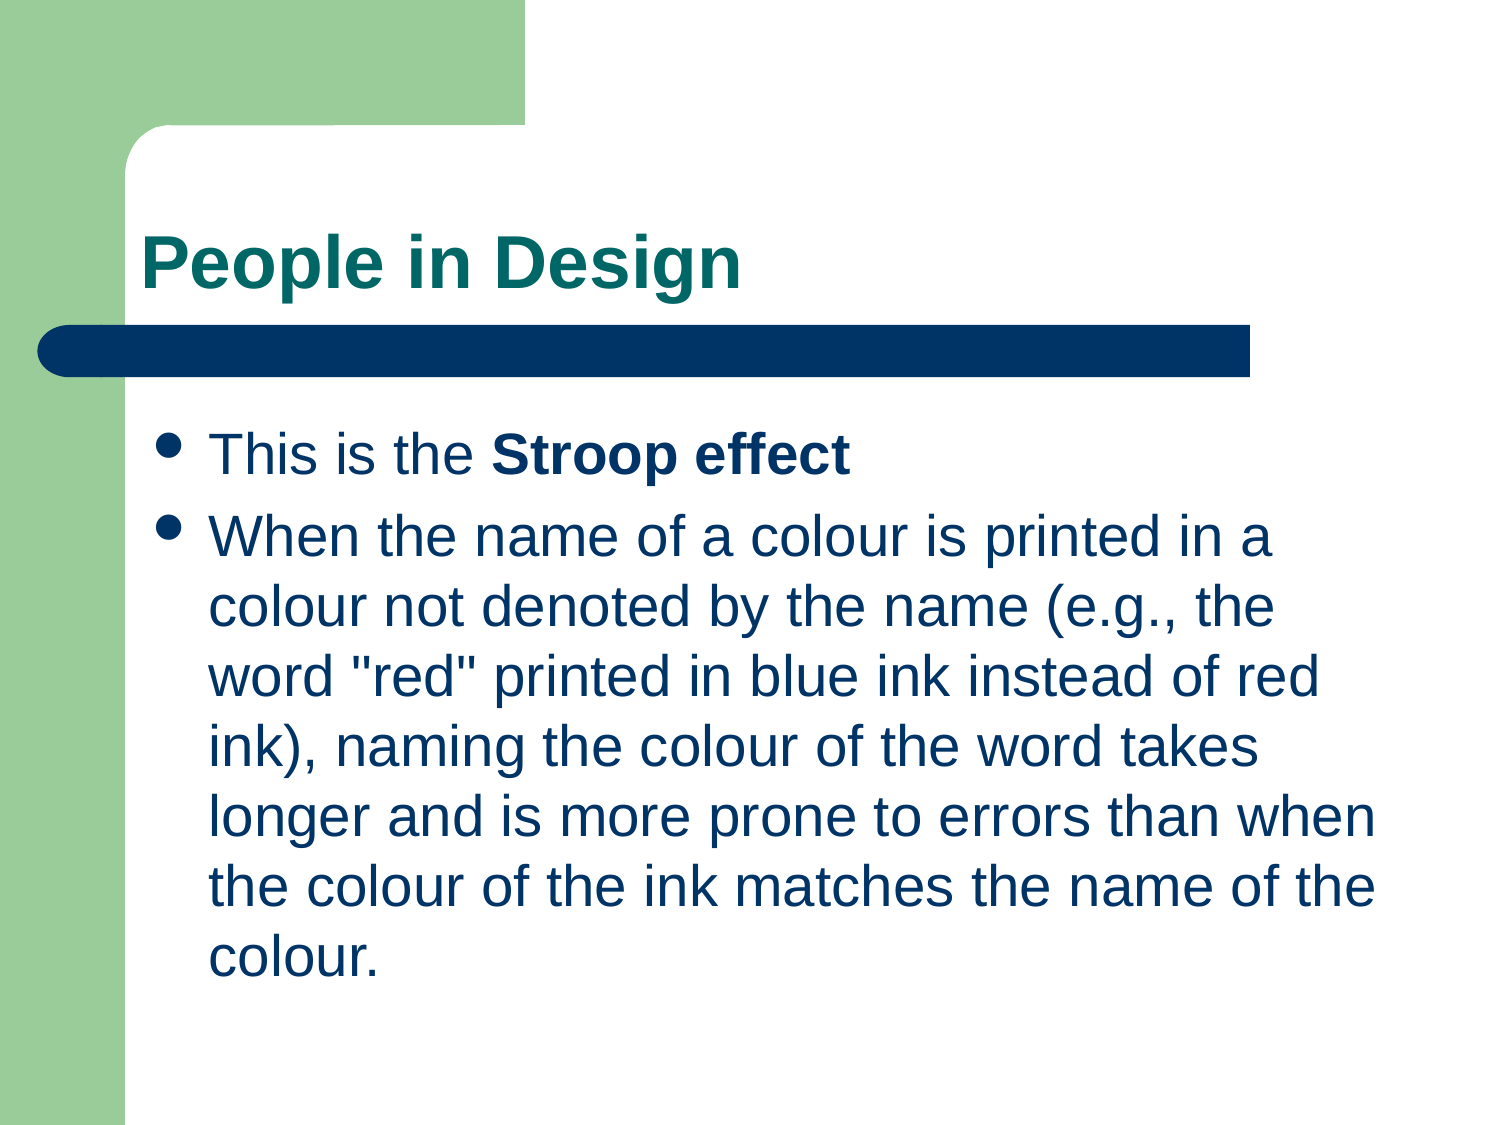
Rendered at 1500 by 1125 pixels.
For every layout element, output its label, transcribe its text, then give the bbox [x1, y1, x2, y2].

title People in Design [124, 124, 1426, 313]
list This is the Stroop effect When the name of a colour is printed in a colour not denoted by the name (e.g., the word "red" printed in blue ink instead of red ink), naming the colour of the word takes longer and is more prone to errors than when the colour of the ink matches the name of the colour. [137, 408, 1413, 1059]
